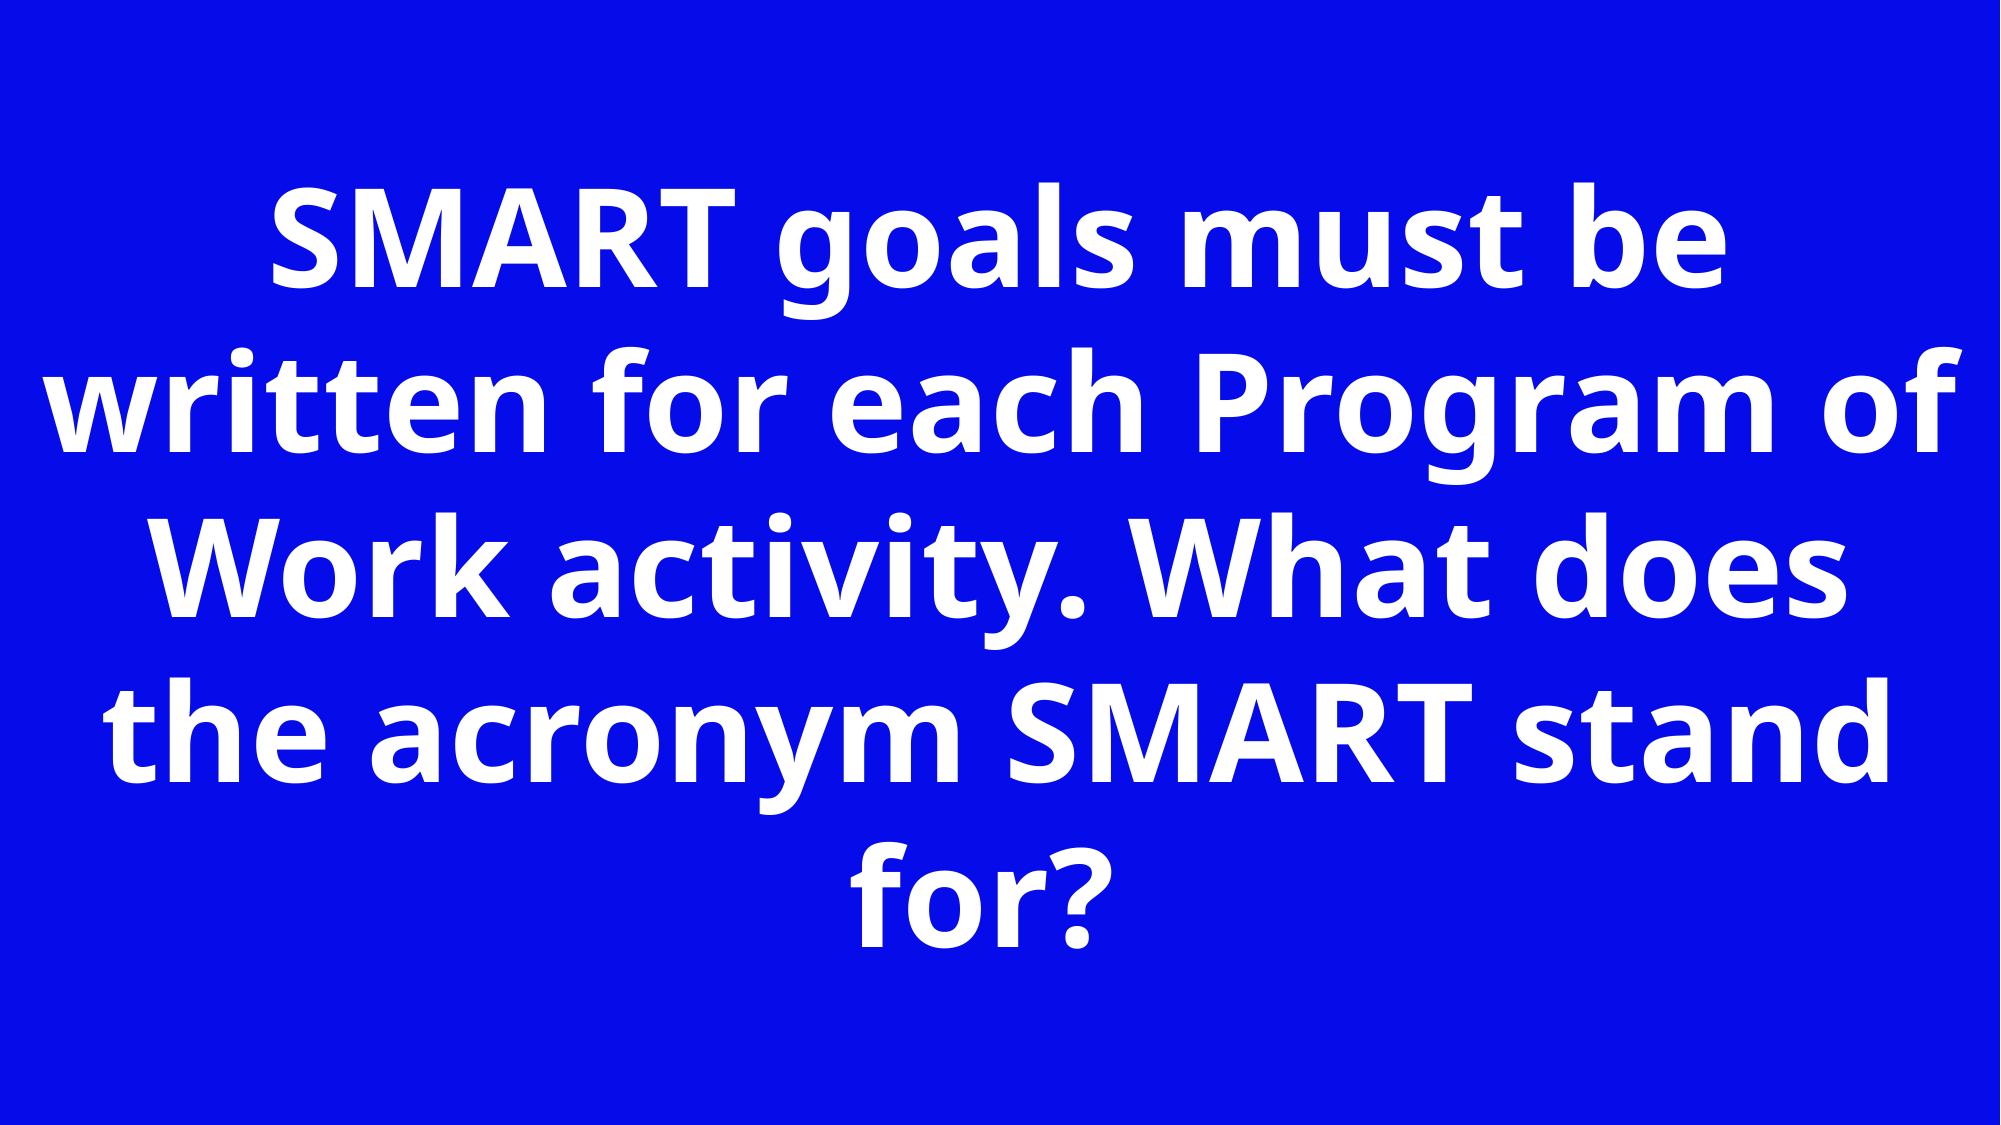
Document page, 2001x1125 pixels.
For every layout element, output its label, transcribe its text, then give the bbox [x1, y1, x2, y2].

text_box SMART goals must be written for each Program of Work activity. What does the acronym SMART stand for? [0, 0, 2000, 1125]
